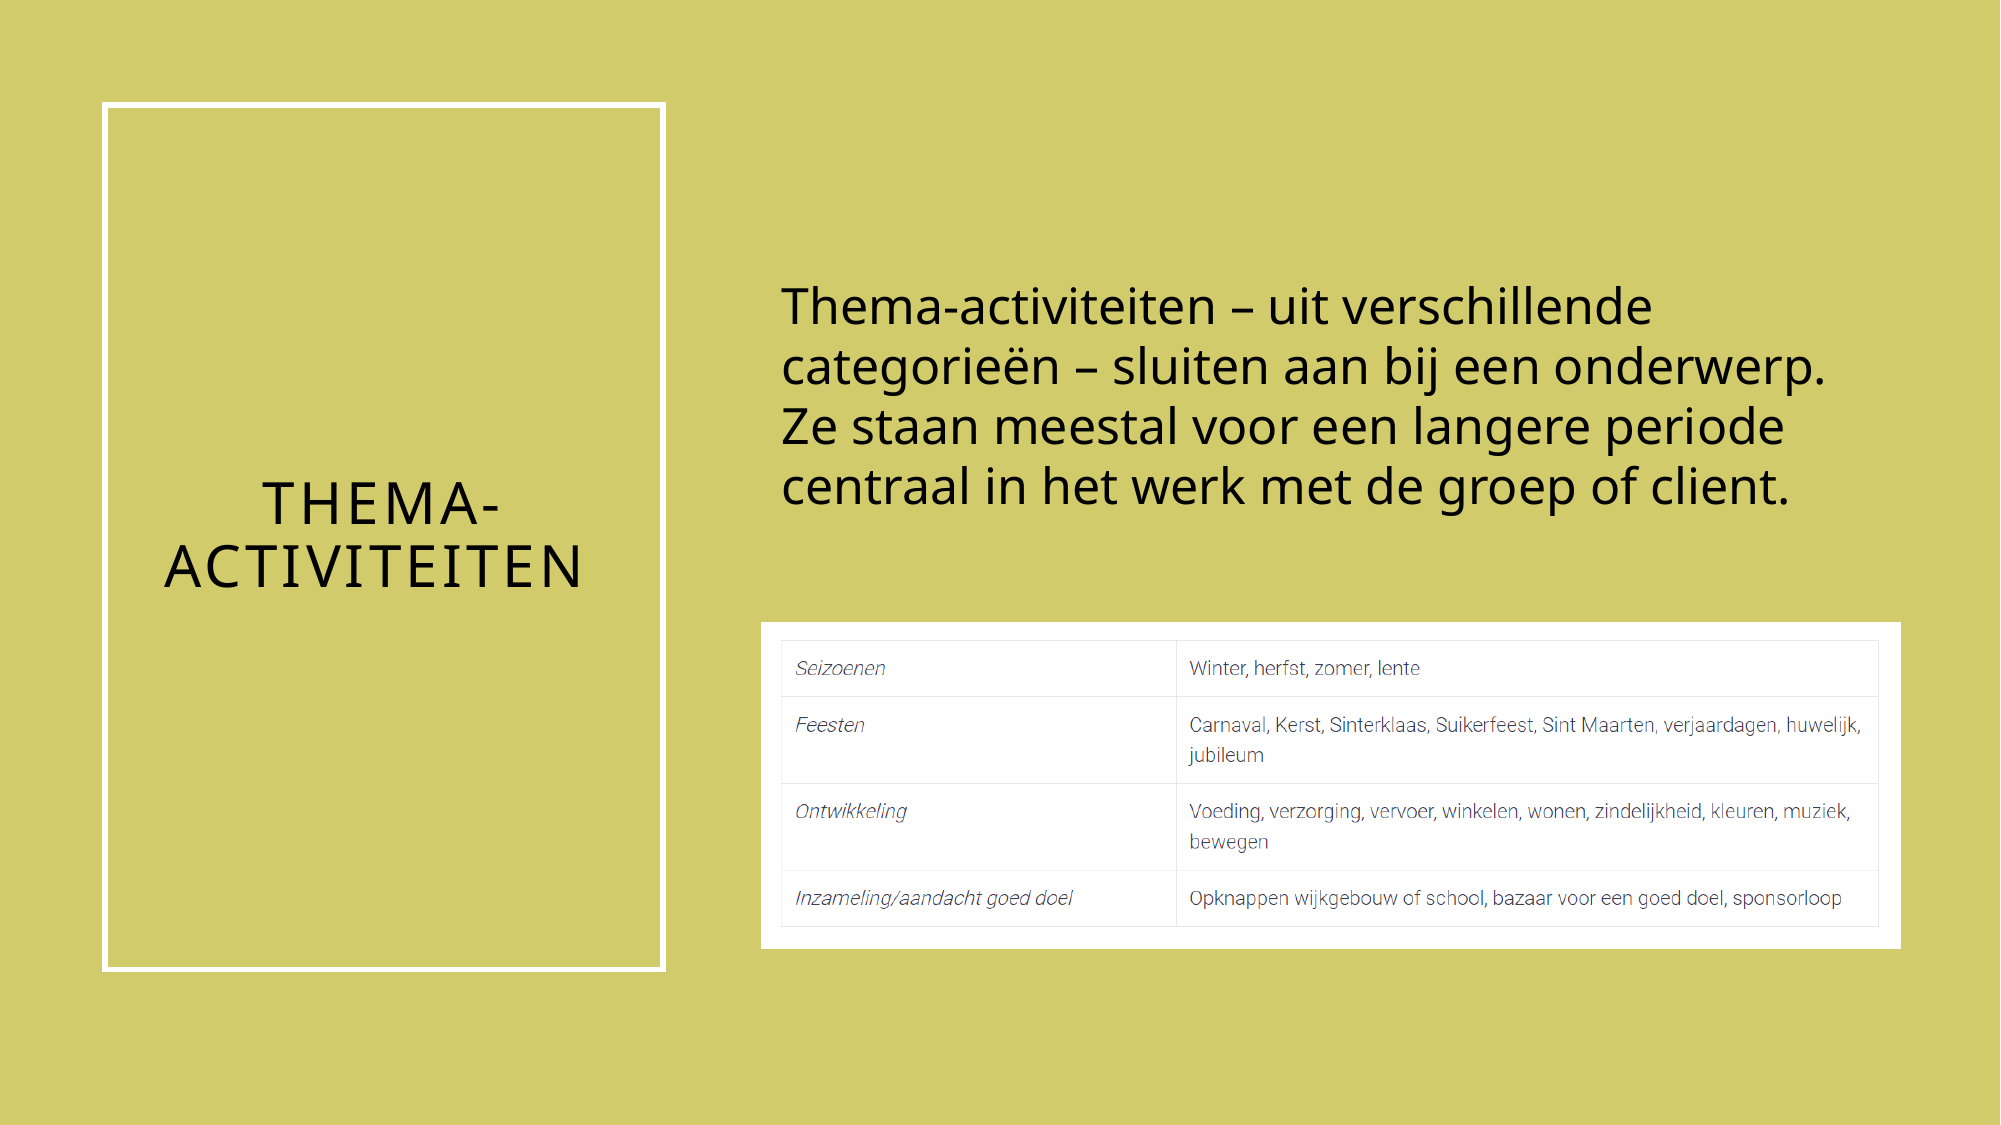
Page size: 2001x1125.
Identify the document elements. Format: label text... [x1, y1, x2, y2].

picture [766, 627, 1896, 944]
title Thema-Activiteiten [102, 102, 666, 972]
text_box Thema-activiteiten – uit verschillende categorieën – sluiten aan bij een onderwerp. Ze staan meestal voor een langere periode centraal in het werk met de groep of client. [766, 104, 1896, 570]
